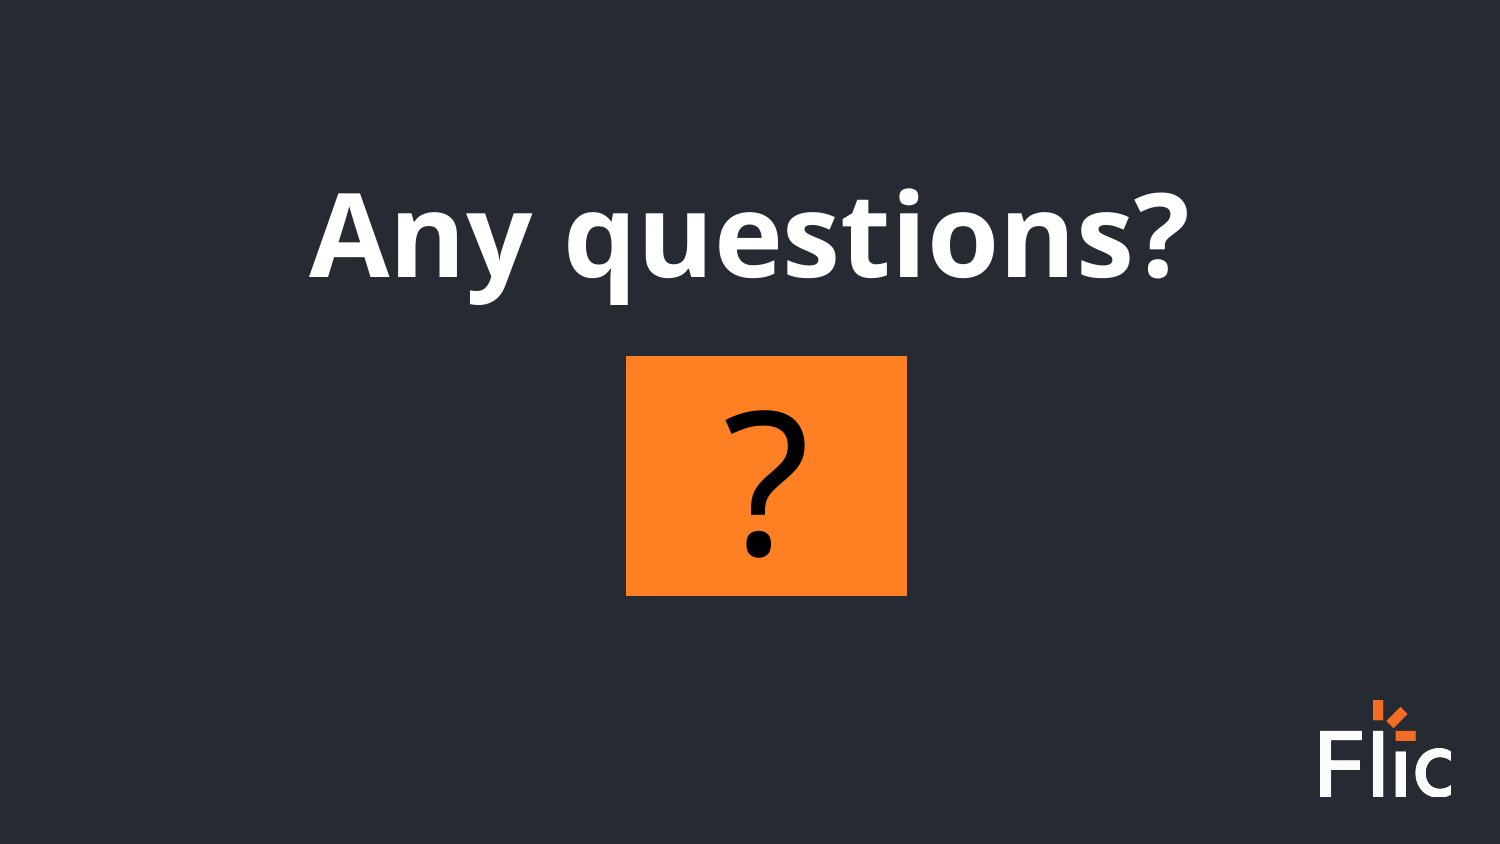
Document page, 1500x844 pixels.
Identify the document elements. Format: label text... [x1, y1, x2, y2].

text_box ? [624, 354, 909, 598]
text_box Any questions? [0, 161, 1500, 318]
picture [1320, 700, 1451, 797]
